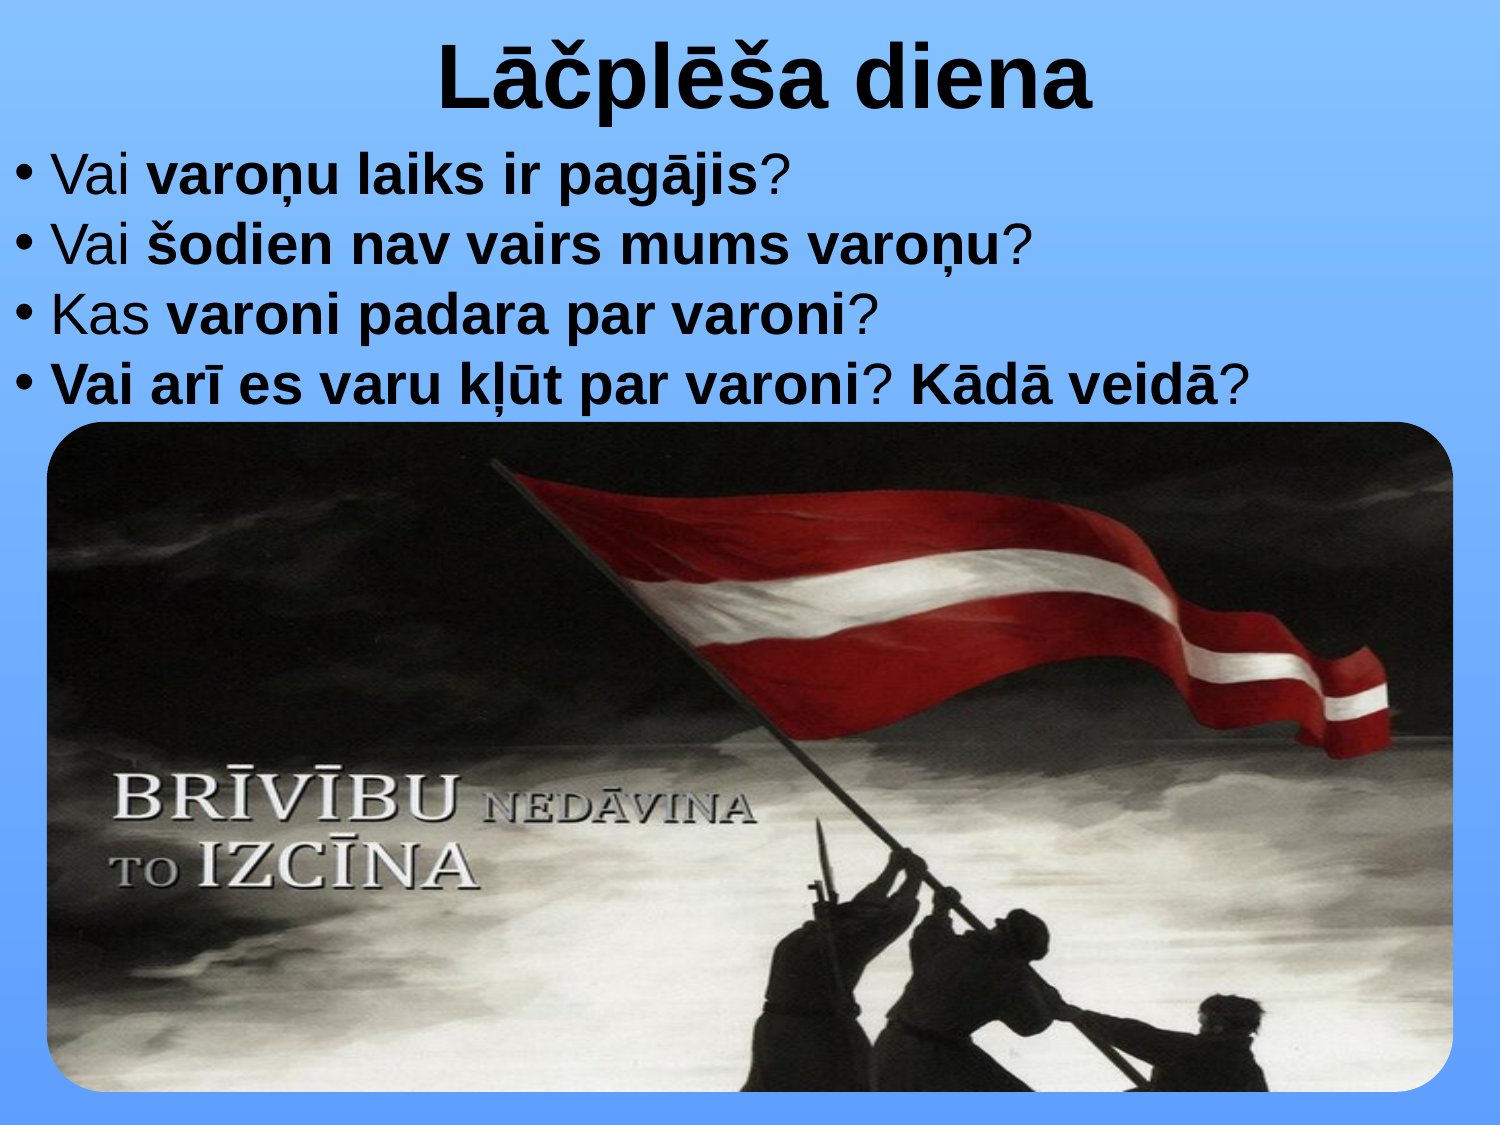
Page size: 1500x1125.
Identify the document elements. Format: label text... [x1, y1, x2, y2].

picture [46, 421, 1454, 1093]
text_box Vai varoņu laiks ir pagājis? Vai šodien nav vairs mums varoņu? Kas varoni padara par varoni? Vai arī es varu kļūt par varoni? Kādā veidā? [0, 128, 1348, 424]
title Lāčplēša diena [29, 0, 1500, 160]
